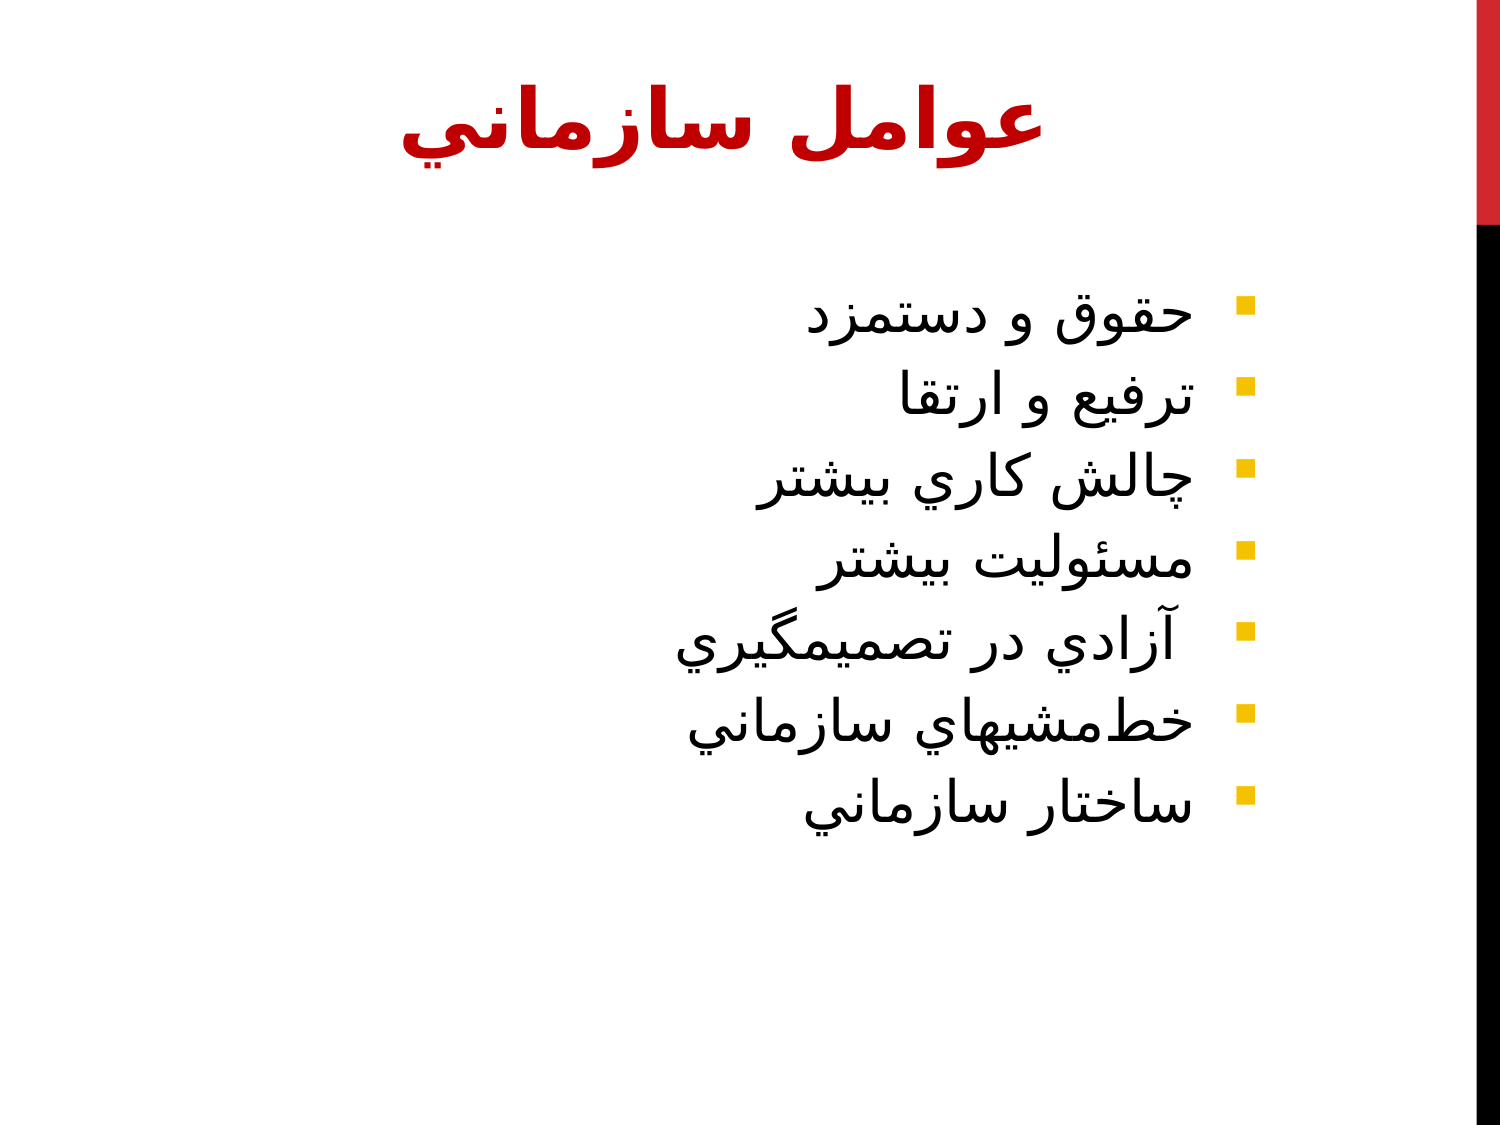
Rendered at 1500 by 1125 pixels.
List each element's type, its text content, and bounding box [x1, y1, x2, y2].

text_box حقوق و دستمزد ترفيع و ارتقا چالش كاري بيشتر مسئوليت بيشتر آزادي در تصميم‏گيري خط‌مشي‏هاي سازماني ساختار سازماني [100, 267, 1427, 917]
text_box عوامل سازماني [0, 26, 1471, 173]
